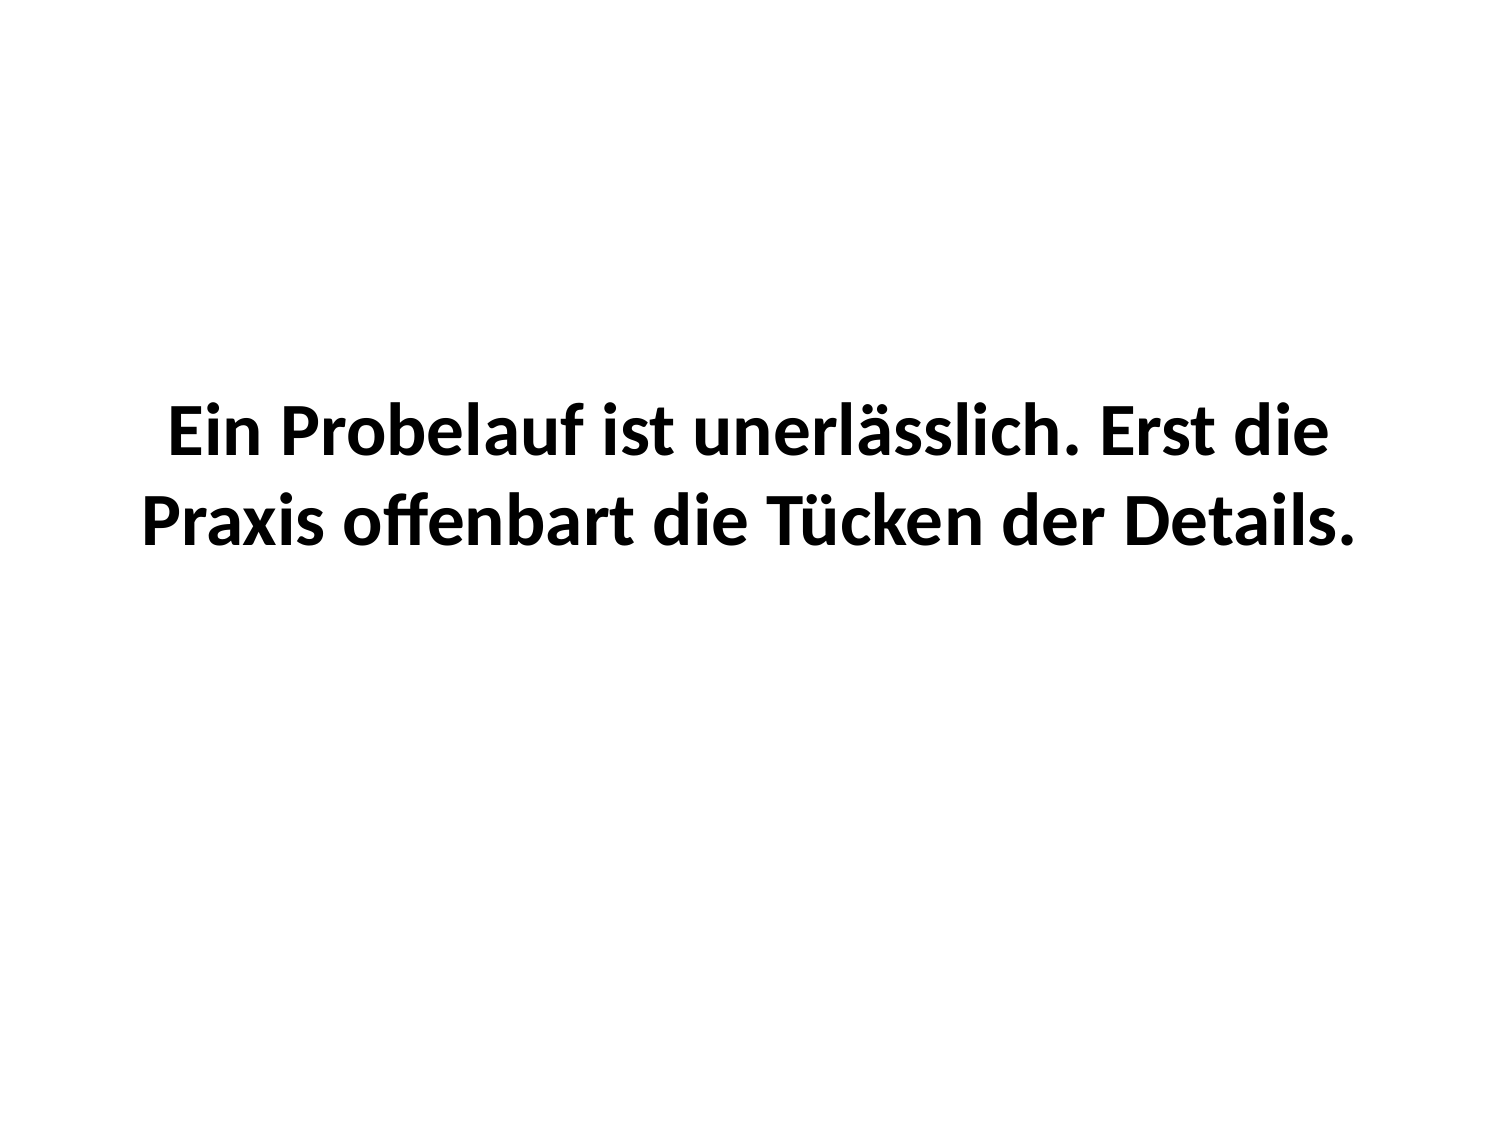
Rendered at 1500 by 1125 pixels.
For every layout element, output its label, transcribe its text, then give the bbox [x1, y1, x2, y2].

title Ein Probelauf ist unerlässlich. Erst die Praxis offenbart die Tücken der Details. [112, 349, 1388, 591]
